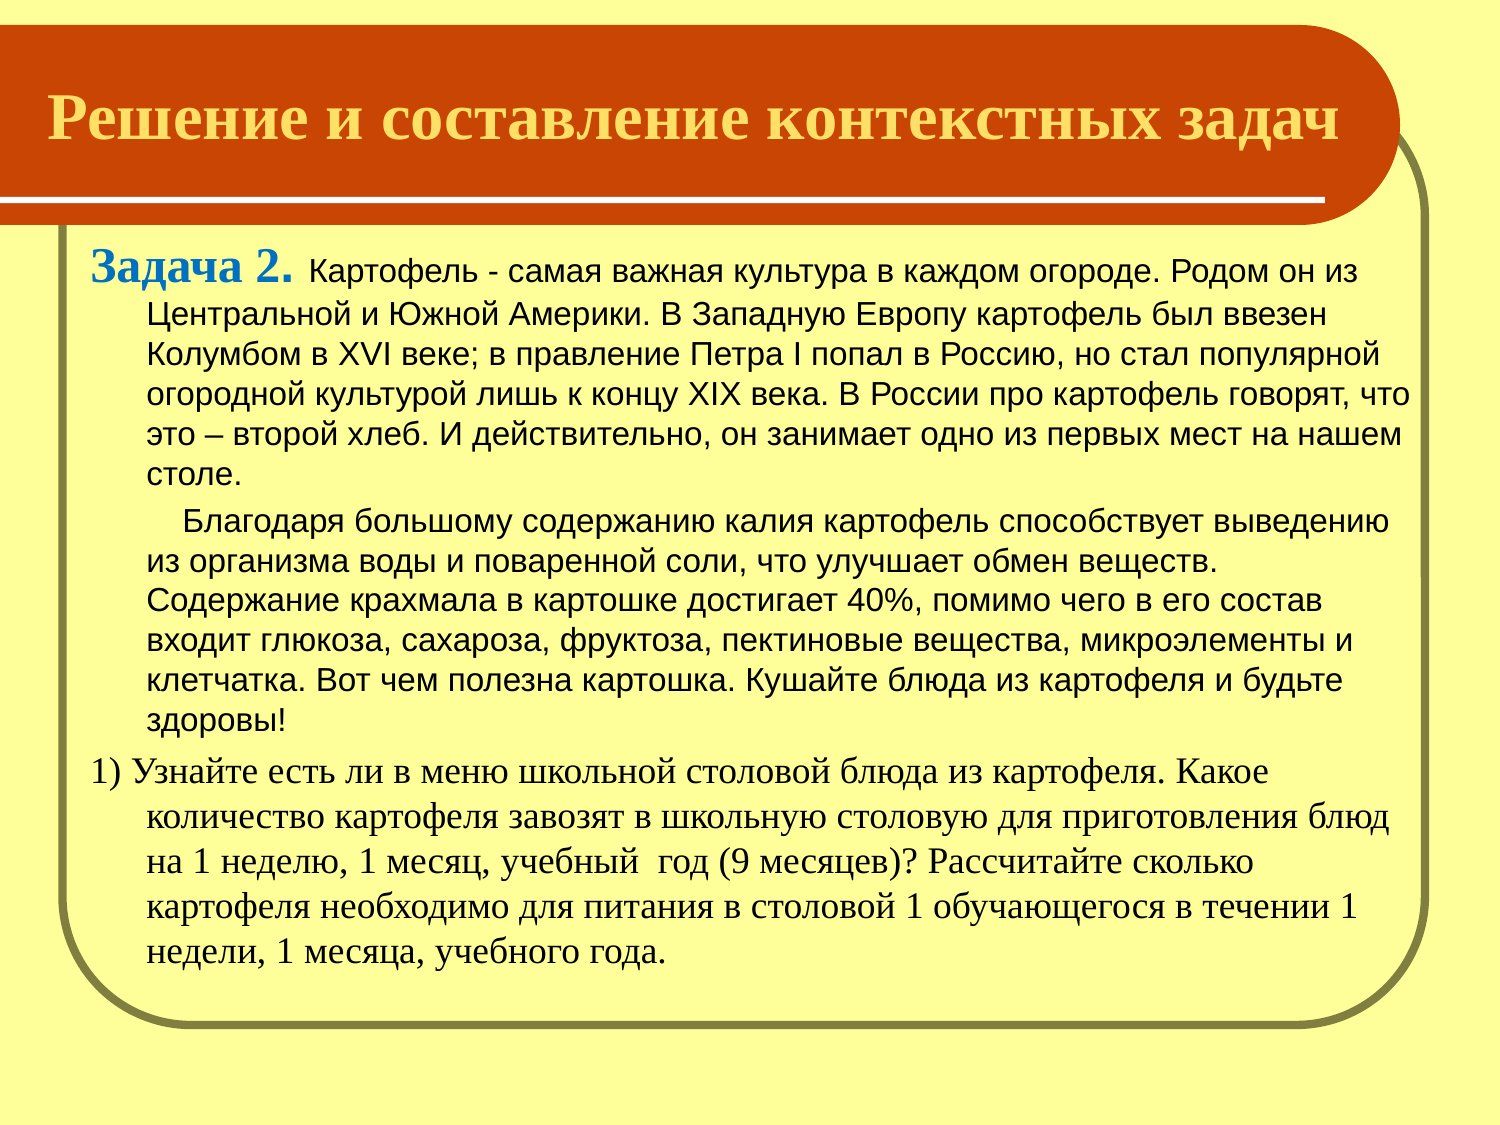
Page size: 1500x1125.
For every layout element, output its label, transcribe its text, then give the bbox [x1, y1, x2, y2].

list Задача 2. Картофель - самая важная культура в каждом огороде. Родом он из Центральной и Южной Америки. В Западную Европу картофель был ввезен Колумбом в XVI веке; в правление Петра I попал в Россию, но стал популярной огородной культурой лишь к концу XIX века. В России про картофель говорят, что это – второй хлеб. И действительно, он занимает одно из первых мест на нашем столе. Благодаря большому содержанию калия картофель способствует выведению из организма воды и поваренной соли, что улучшает обмен веществ. Содержание крахмала в картошке достигает 40%, помимо чего в его состав входит глюкоза, сахароза, фруктоза, пектиновые вещества, микроэлементы и клетчатка. Вот чем полезна картошка. Кушайте блюда из картофеля и будьте здоровы! 1) Узнайте есть ли в меню школьной столовой блюда из картофеля. Какое количество картофеля завозят в школьную столовую для приготовления блюд на 1 неделю, 1 месяц, учебный год (9 месяцев)? Рассчитайте сколько картофеля необходимо для питания в столовой 1 обучающегося в течении 1 недели, 1 месяца, учебного года. [74, 224, 1438, 963]
title Решение и составление контекстных задач [31, 37, 1401, 188]
